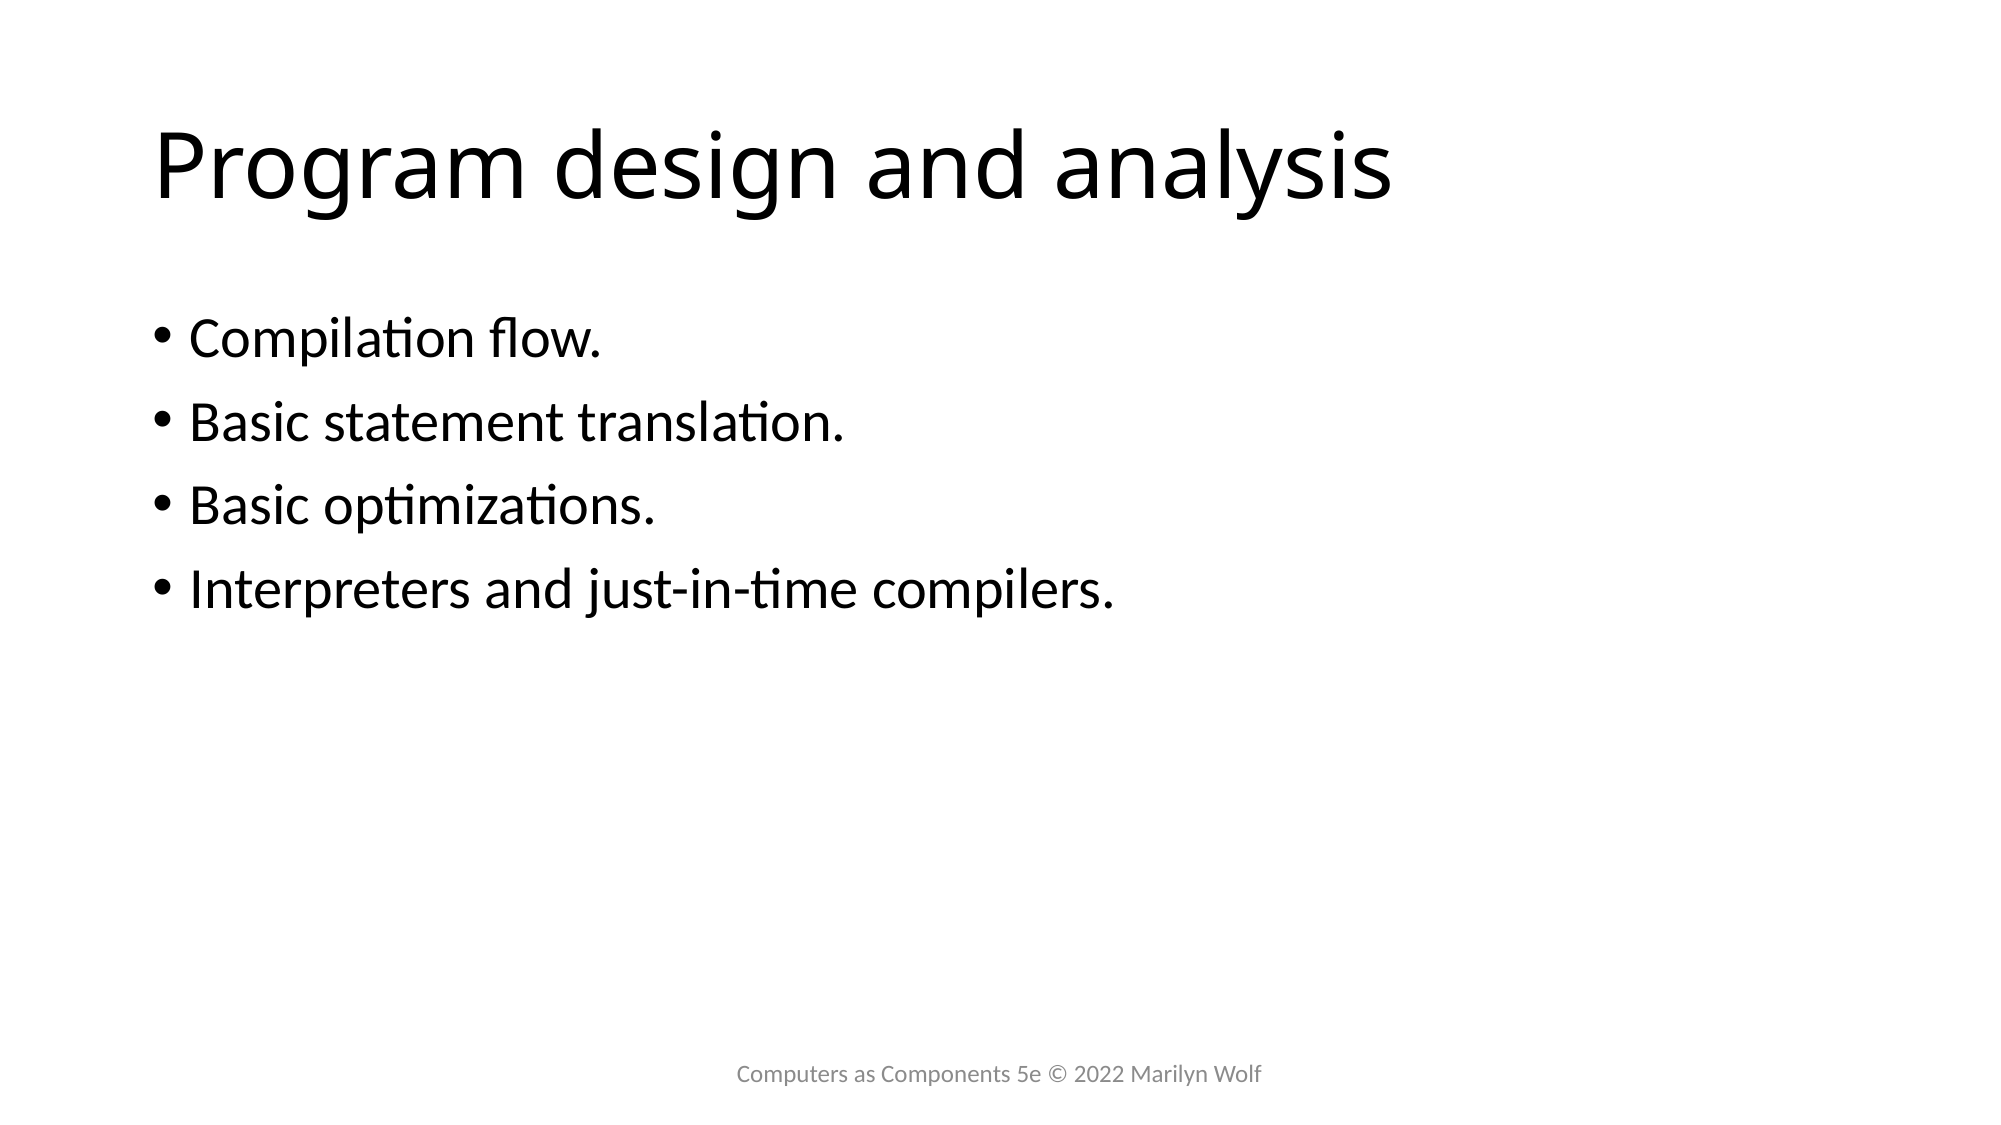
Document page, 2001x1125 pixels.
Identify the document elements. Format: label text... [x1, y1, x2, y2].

title Program design and analysis [137, 59, 1863, 278]
list Compilation flow. Basic statement translation. Basic optimizations. Interpreters and just-in-time compilers. [137, 299, 1863, 1014]
footer Computers as Components 5e © 2022 Marilyn Wolf [662, 1042, 1338, 1103]
